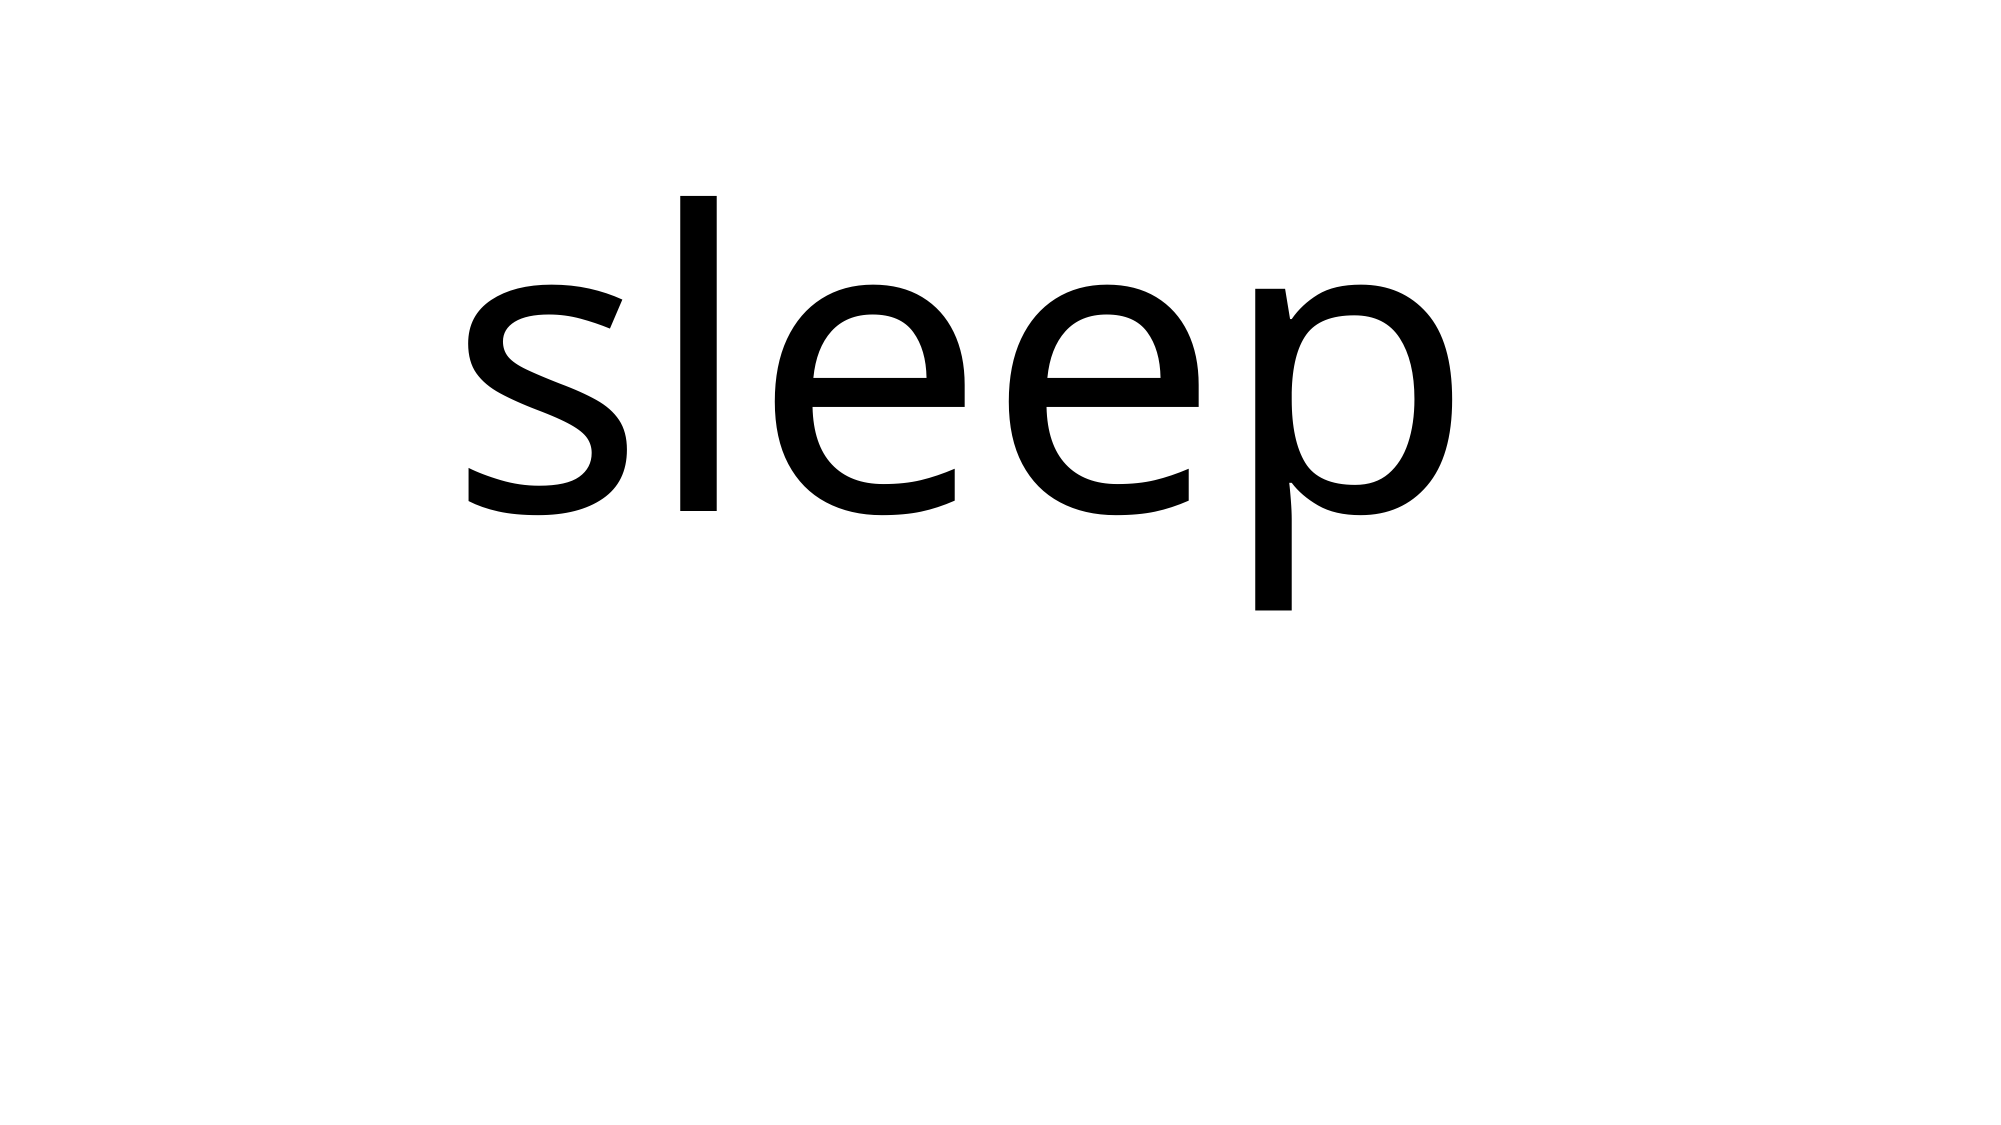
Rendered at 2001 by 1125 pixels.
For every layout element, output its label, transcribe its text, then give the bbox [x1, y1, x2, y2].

text_box sleep [95, 89, 1829, 603]
